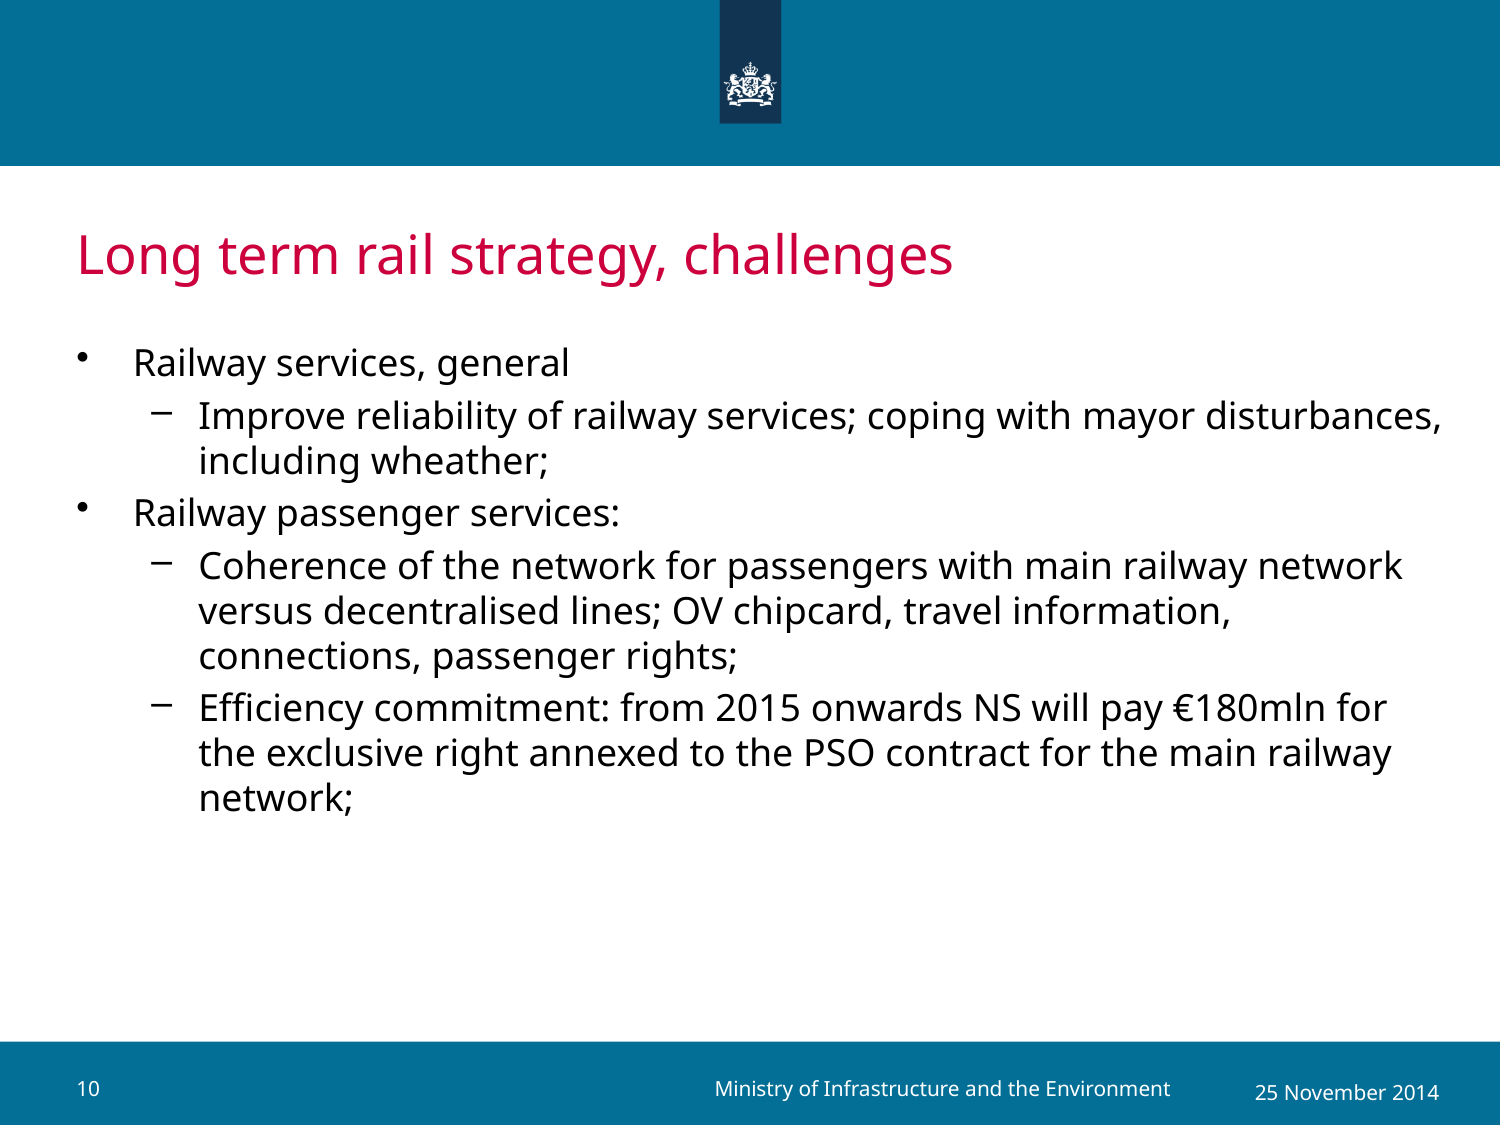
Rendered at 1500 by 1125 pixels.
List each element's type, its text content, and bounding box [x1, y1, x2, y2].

footer Ministry of Infrastructure and the Environment [714, 1070, 1223, 1105]
slide_number 10 [76, 1084, 390, 1105]
list Railway services, general Improve reliability of railway services; coping with mayor disturbances, including wheather; Railway passenger services: Coherence of the network for passengers with main railway network versus decentralised lines; OV chipcard, travel information, connections, passenger rights; Efficiency commitment: from 2015 onwards NS will pay €180mln for the exclusive right annexed to the PSO contract for the main railway network; [76, 339, 1455, 1019]
picture [721, 0, 780, 123]
title Long term rail strategy, challenges [76, 211, 1455, 294]
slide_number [1223, 1084, 1440, 1105]
